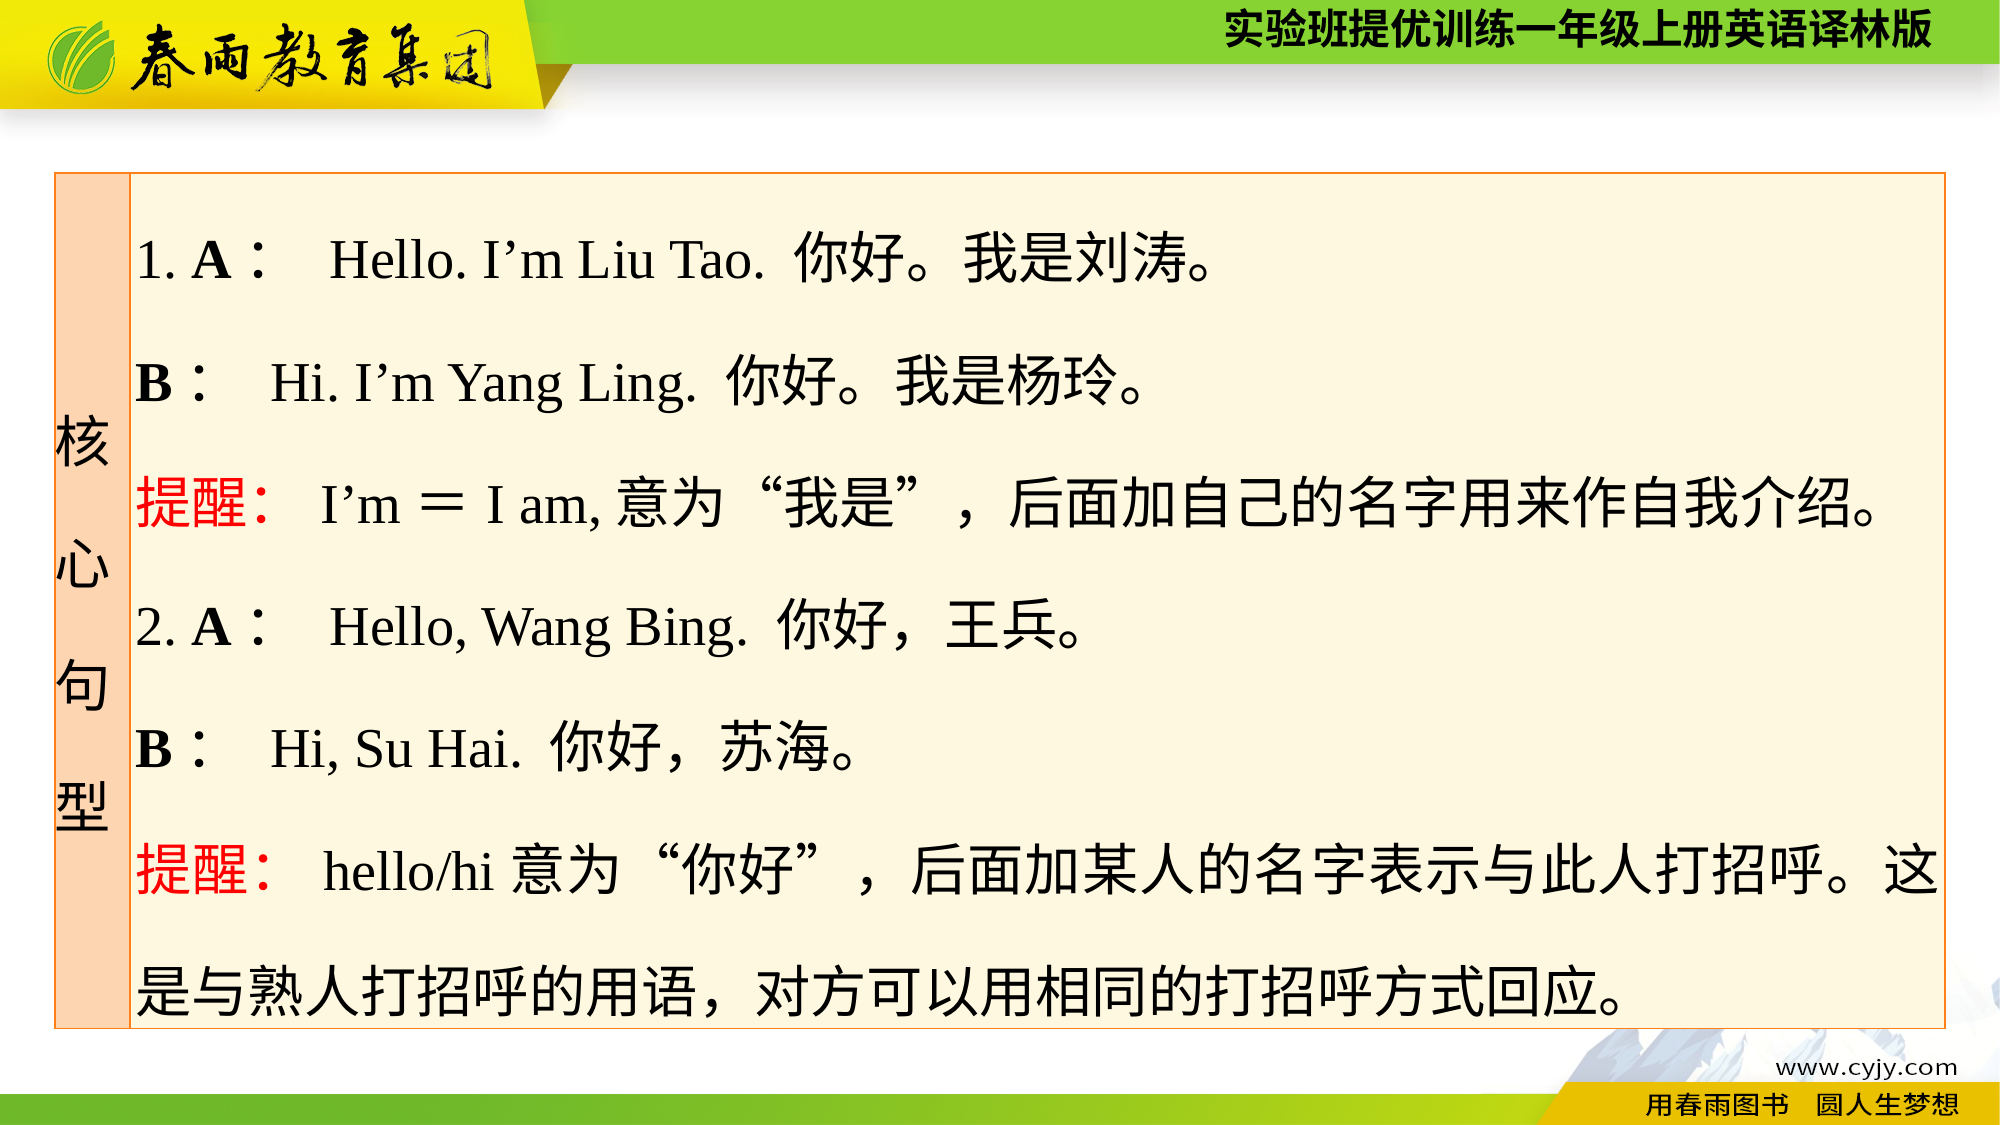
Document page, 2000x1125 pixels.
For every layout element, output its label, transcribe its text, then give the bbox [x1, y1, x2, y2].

table_header 核 心 句 型 [56, 174, 129, 1028]
table_header 1. A： Hello. I’m Liu Tao. 你好。我是刘涛。 B： Hi. I’m Yang Ling. 你好。我是杨玲。 提醒：I’m＝I am,意为“我是”，后面加自己的名字用来作自我介绍。 2. A： Hello, Wang Bing. 你好，王兵。 B： Hi, Su Hai. 你好，苏海。 提醒：hello/hi意为“你好”，后面加某人的名字表示与此人打招呼。这是与熟人打招呼的用语，对方可以用相同的打招呼方式回应。 [131, 174, 1944, 1028]
picture [0, 0, 2000, 1125]
